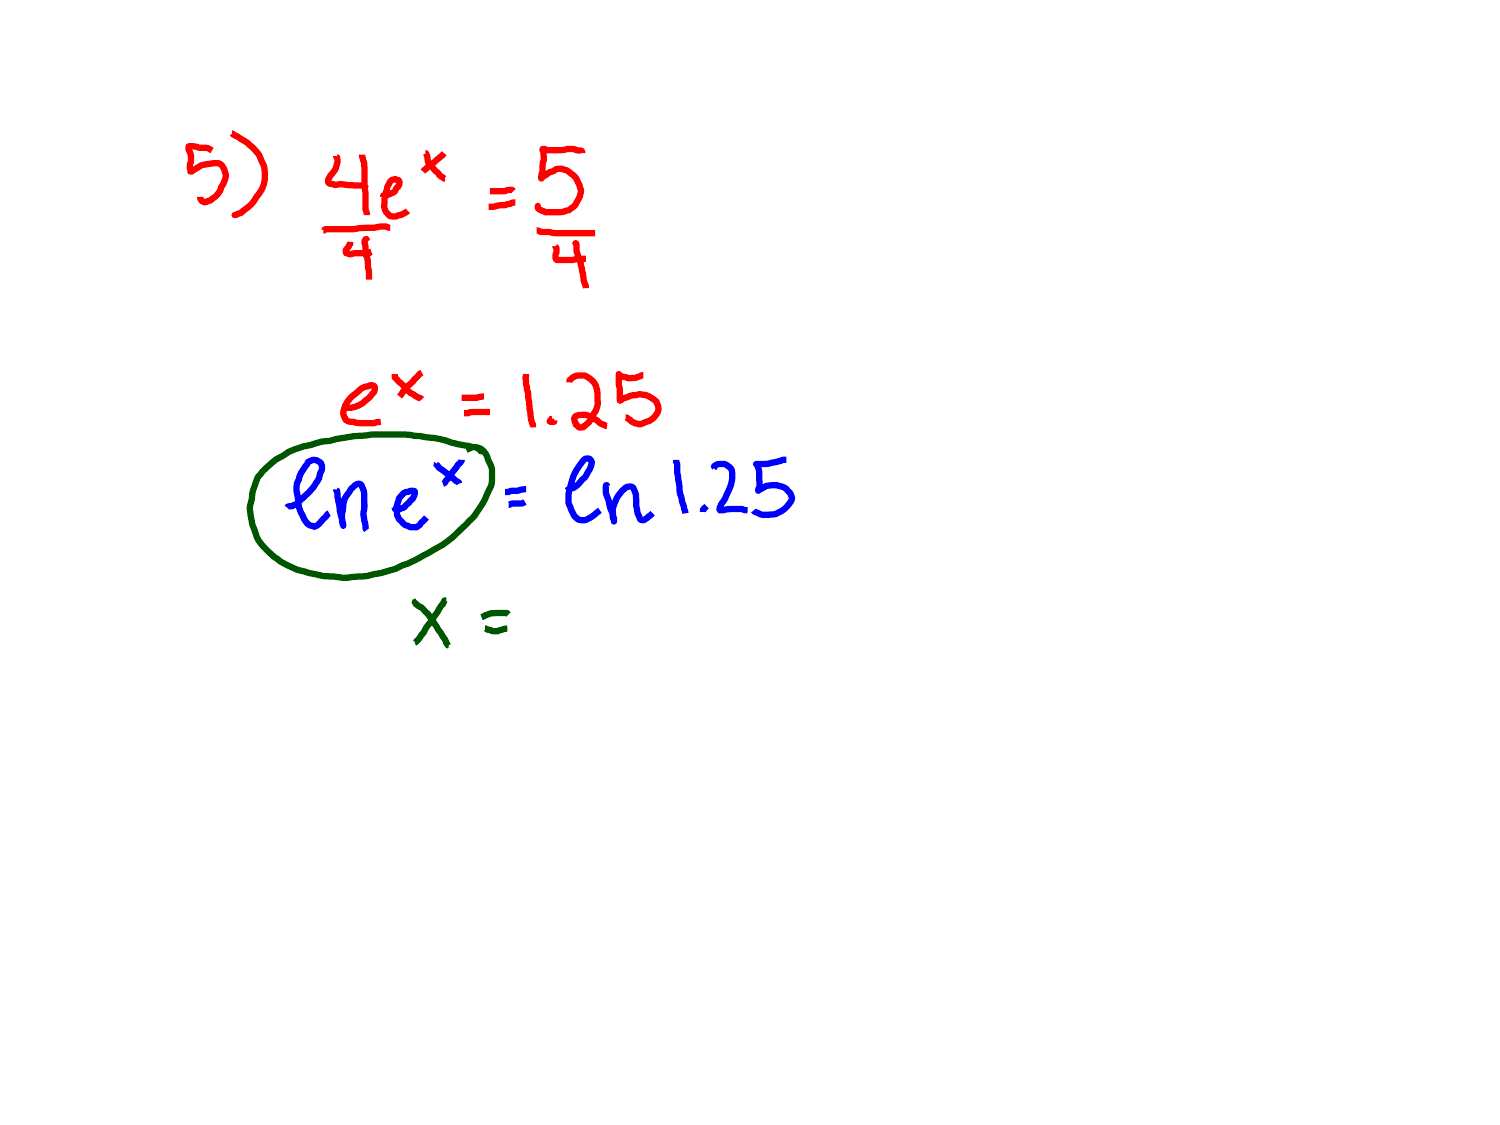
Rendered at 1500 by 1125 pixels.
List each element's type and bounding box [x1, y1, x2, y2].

text_box [188, 133, 793, 646]
